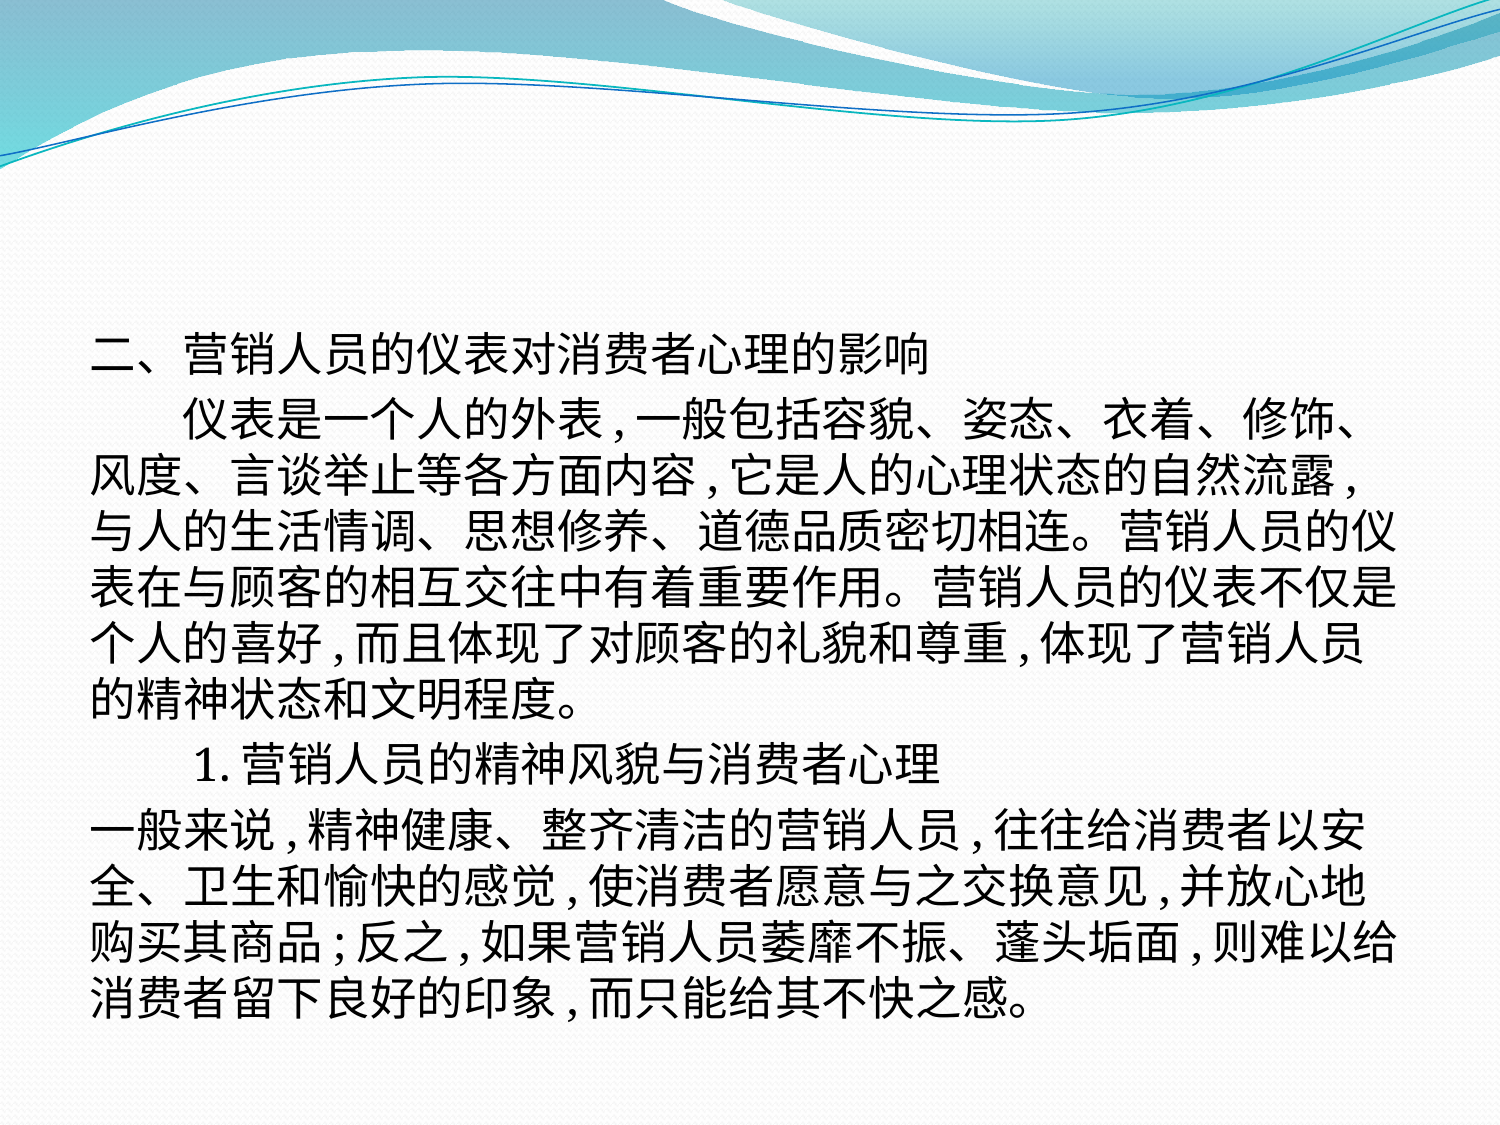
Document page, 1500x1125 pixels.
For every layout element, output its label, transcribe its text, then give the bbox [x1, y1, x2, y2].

list 二、营销人员的仪表对消费者心理的影响 仪表是一个人的外表,一般包括容貌、姿态、衣着、修饰、风度、言谈举止等各方面内容,它是人的心理状态的自然流露,与人的生活情调、思想修养、道德品质密切相连。营销人员的仪表在与顾客的相互交往中有着重要作用。营销人员的仪表不仅是个人的喜好,而且体现了对顾客的礼貌和尊重,体现了营销人员的精神状态和文明程度。 1.营销人员的精神风貌与消费者心理 一般来说,精神健康、整齐清洁的营销人员,往往给消费者以安全、卫生和愉快的感觉,使消费者愿意与之交换意见,并放心地购买其商品;反之,如果营销人员萎靡不振、蓬头垢面,则难以给消费者留下良好的印象,而只能给其不快之感。 [75, 317, 1425, 1038]
